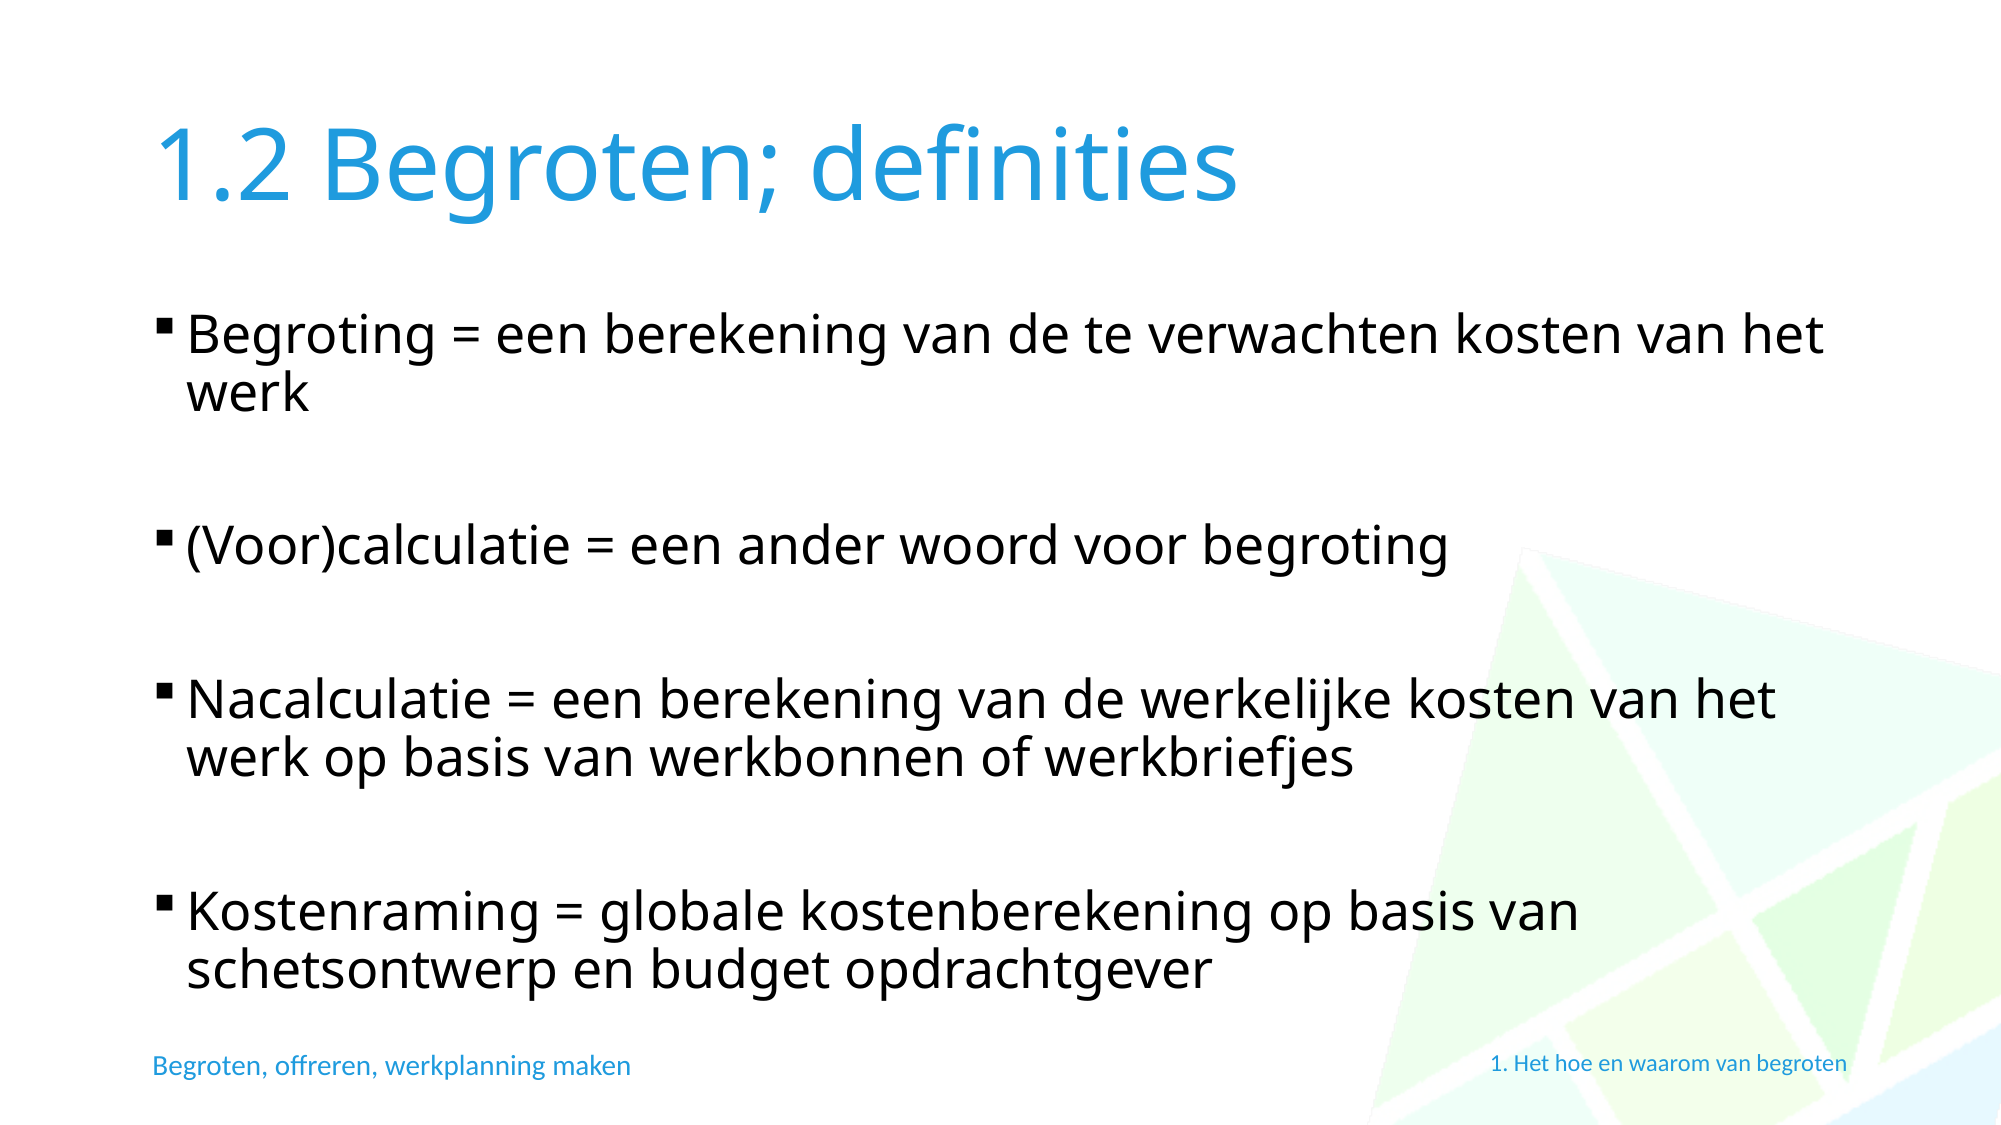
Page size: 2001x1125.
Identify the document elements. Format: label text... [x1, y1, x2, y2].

list 1. Het hoe en waarom van begroten [1412, 1042, 1863, 1103]
list Begroting = een berekening van de te verwachten kosten van het werk (Voor)calculatie = een ander woord voor begroting Nacalculatie = een berekening van de werkelijke kosten van het werk op basis van werkbonnen of werkbriefjes Kostenraming = globale kostenberekening op basis van schetsontwerp en budget opdrachtgever [137, 299, 1863, 1014]
list Begroten, offreren, werkplanning maken [137, 1042, 695, 1103]
title 1.2 Begroten; definities [137, 59, 1863, 278]
